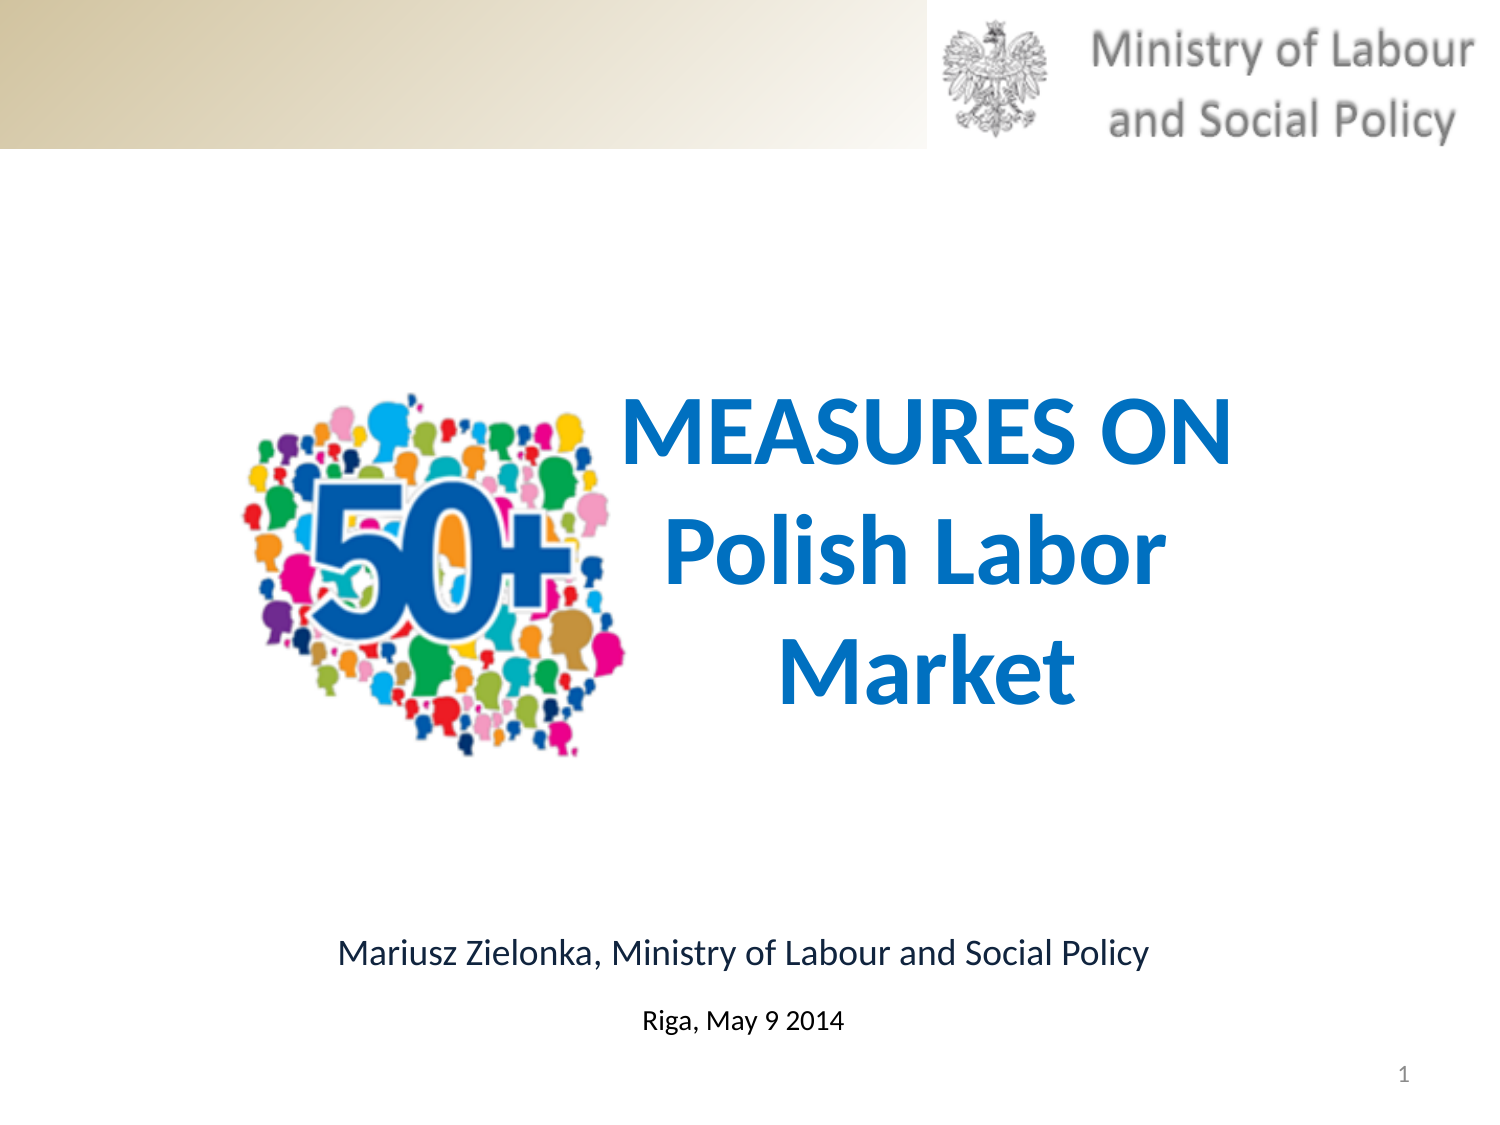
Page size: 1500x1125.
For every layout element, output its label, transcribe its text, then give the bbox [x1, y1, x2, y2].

title MEASURES ON Polish Labor Market [478, 302, 1376, 787]
picture [229, 385, 680, 770]
text_box [0, 0, 924, 149]
slide_number 1 [1074, 1042, 1425, 1103]
picture [926, 0, 1500, 157]
subtitle Mariusz Zielonka, Ministry of Labour and Social Policy Riga, May 9 2014 [218, 928, 1269, 1079]
